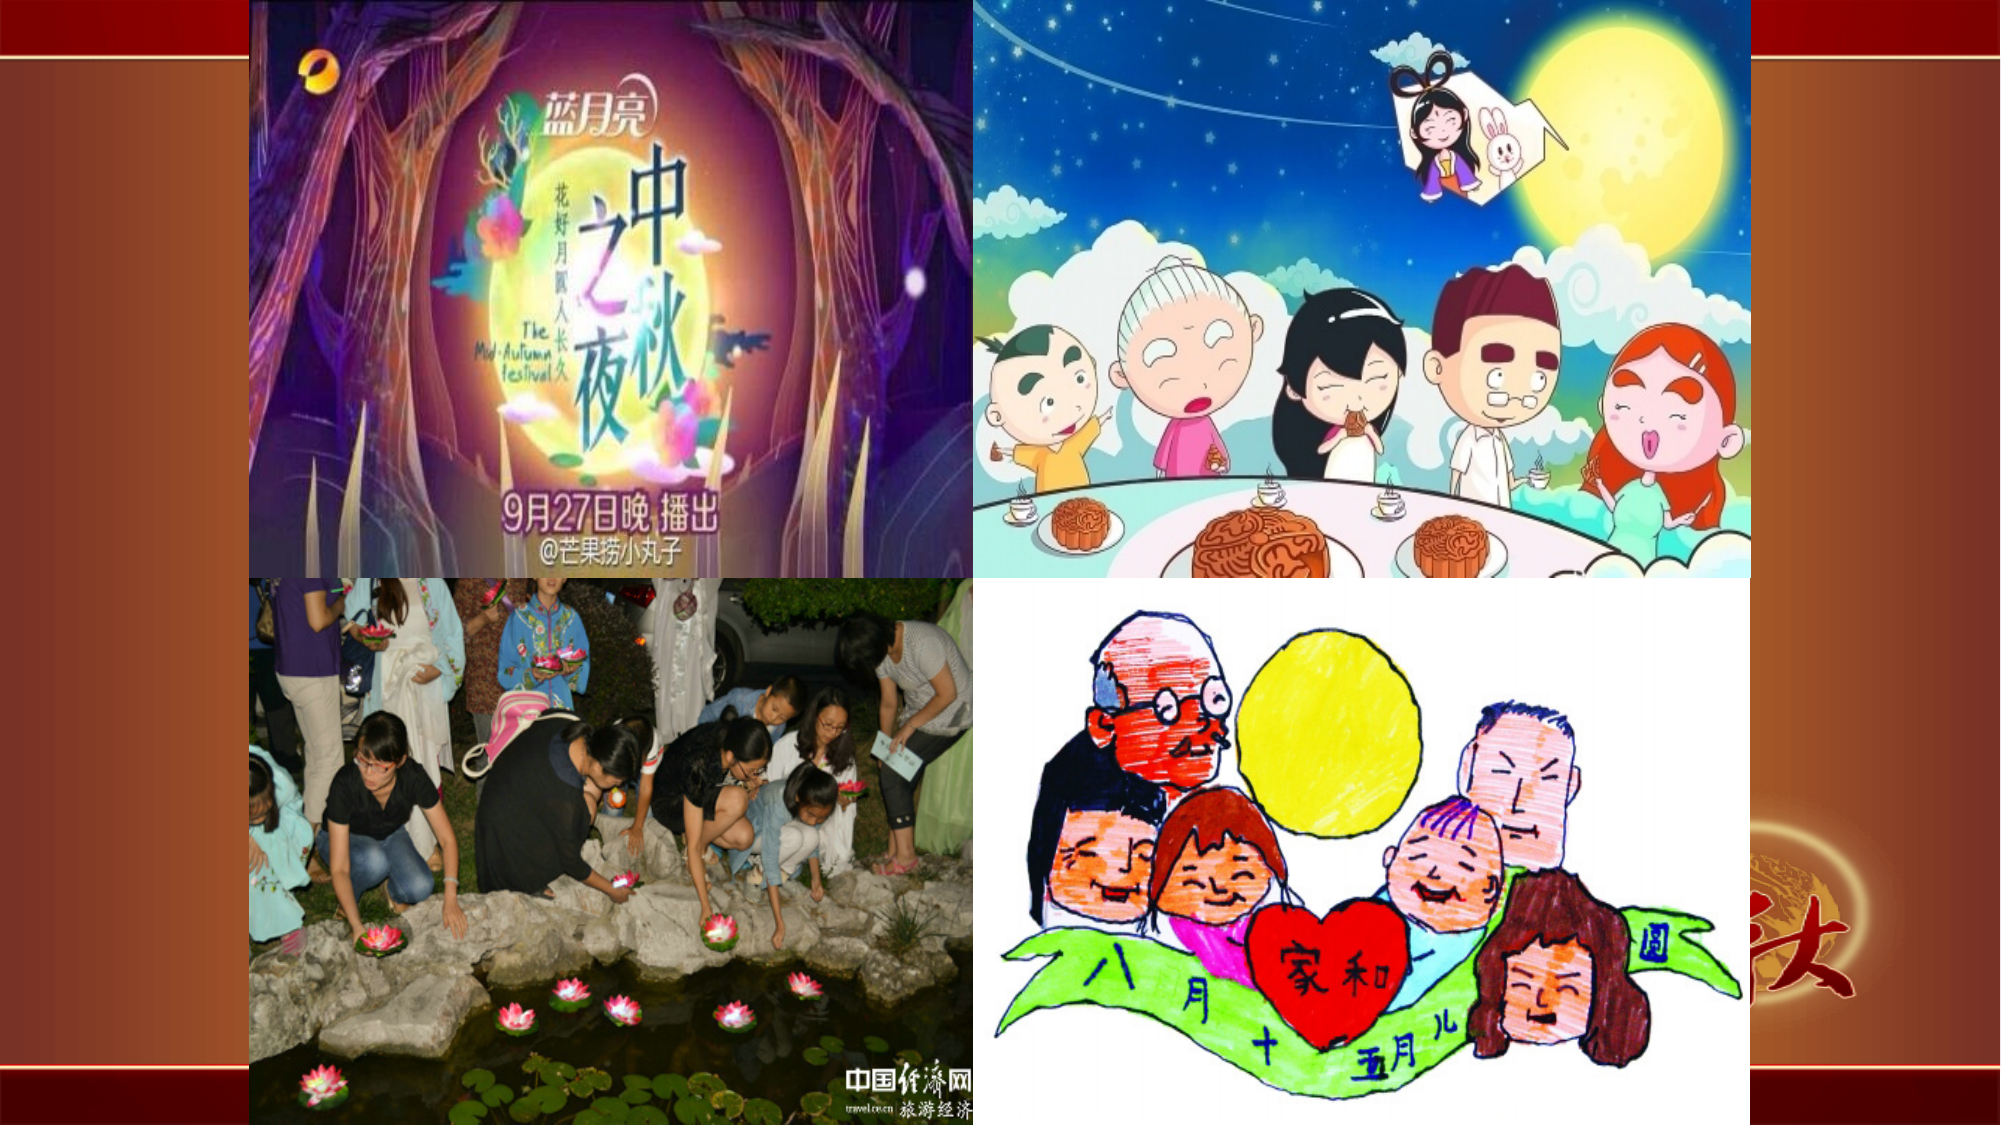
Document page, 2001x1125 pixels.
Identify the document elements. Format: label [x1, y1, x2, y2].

picture [0, 0, 249, 1125]
text_box [249, 0, 1751, 1125]
picture [1751, 0, 2001, 1125]
